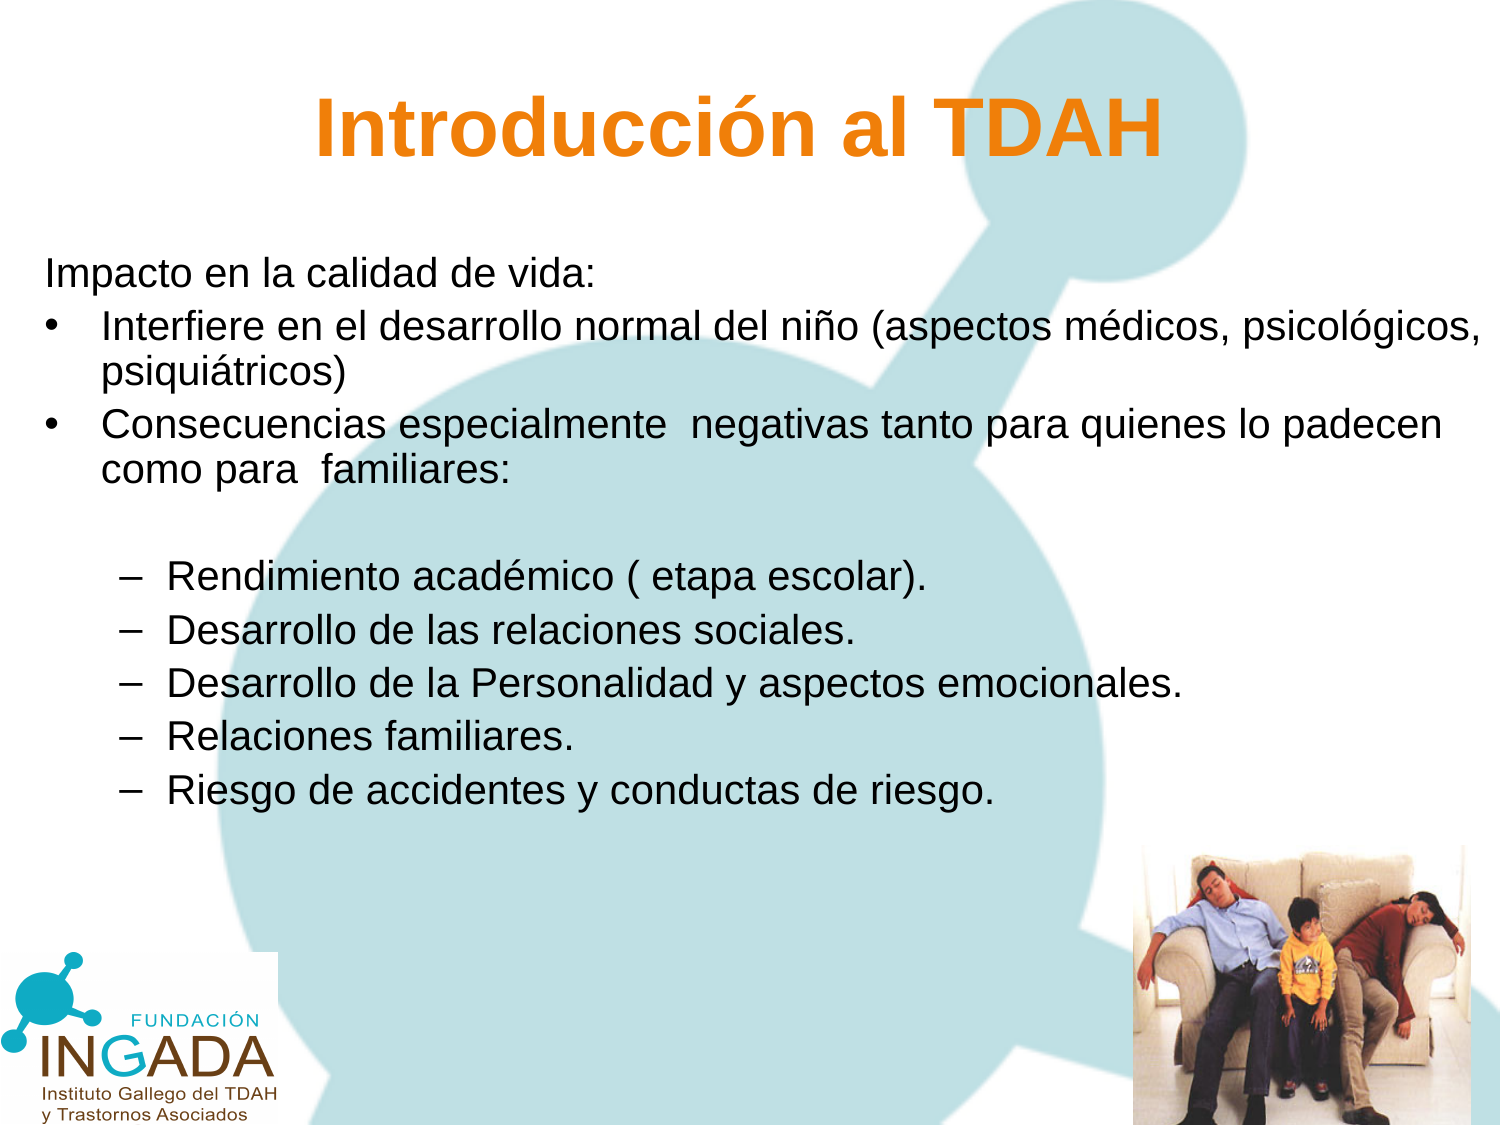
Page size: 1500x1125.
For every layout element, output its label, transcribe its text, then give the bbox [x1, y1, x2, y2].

list Impacto en la calidad de vida: Interfiere en el desarrollo normal del niño (aspectos médicos, psicológicos, psiquiátricos) Consecuencias especialmente negativas tanto para quienes lo padecen como para familiares: Rendimiento académico ( etapa escolar). Desarrollo de las relaciones sociales. Desarrollo de la Personalidad y aspectos emocionales. Relaciones familiares. Riesgo de accidentes y conductas de riesgo. [29, 243, 1500, 1047]
picture [1133, 845, 1471, 1125]
picture [1, 952, 278, 1124]
title Introducción al TDAH [64, 49, 1415, 199]
